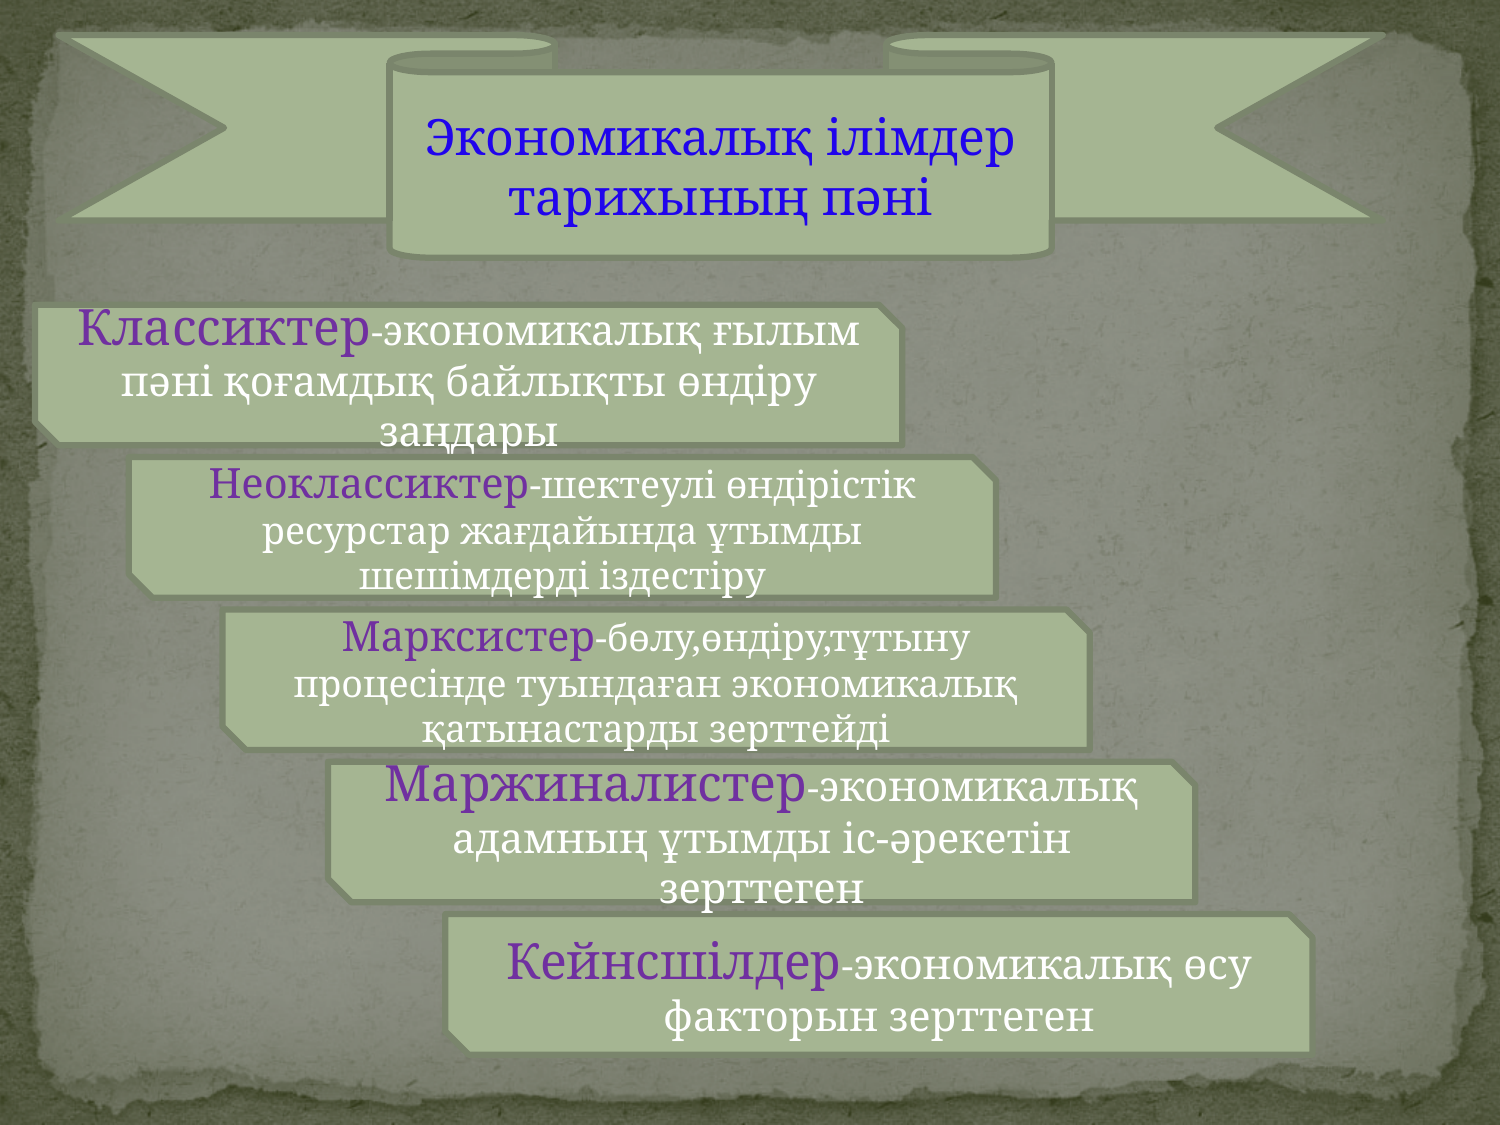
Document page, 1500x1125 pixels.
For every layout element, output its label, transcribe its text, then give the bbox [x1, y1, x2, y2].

text_box Классиктер-экономикалық ғылым пәні қоғамдық байлықты өндіру заңдары [31, 301, 906, 449]
text_box Марксистер-бөлу,өндіру,тұтыну процесінде туындаған экономикалық қатынастарды зерттейді [219, 606, 1093, 754]
text_box Экономикалық ілімдер тарихының пәні [55, 31, 1386, 261]
text_box Маржиналистер-экономикалық адамның ұтымды іс-әрекетін зерттеген [324, 758, 1199, 906]
text_box Кейнсшілдер-экономикалық өсу факторын зерттеген [442, 910, 1316, 1058]
text_box Неоклассиктер-шектеулі өндірістік ресурстар жағдайында ұтымды шешімдерді іздестіру [125, 453, 1000, 601]
